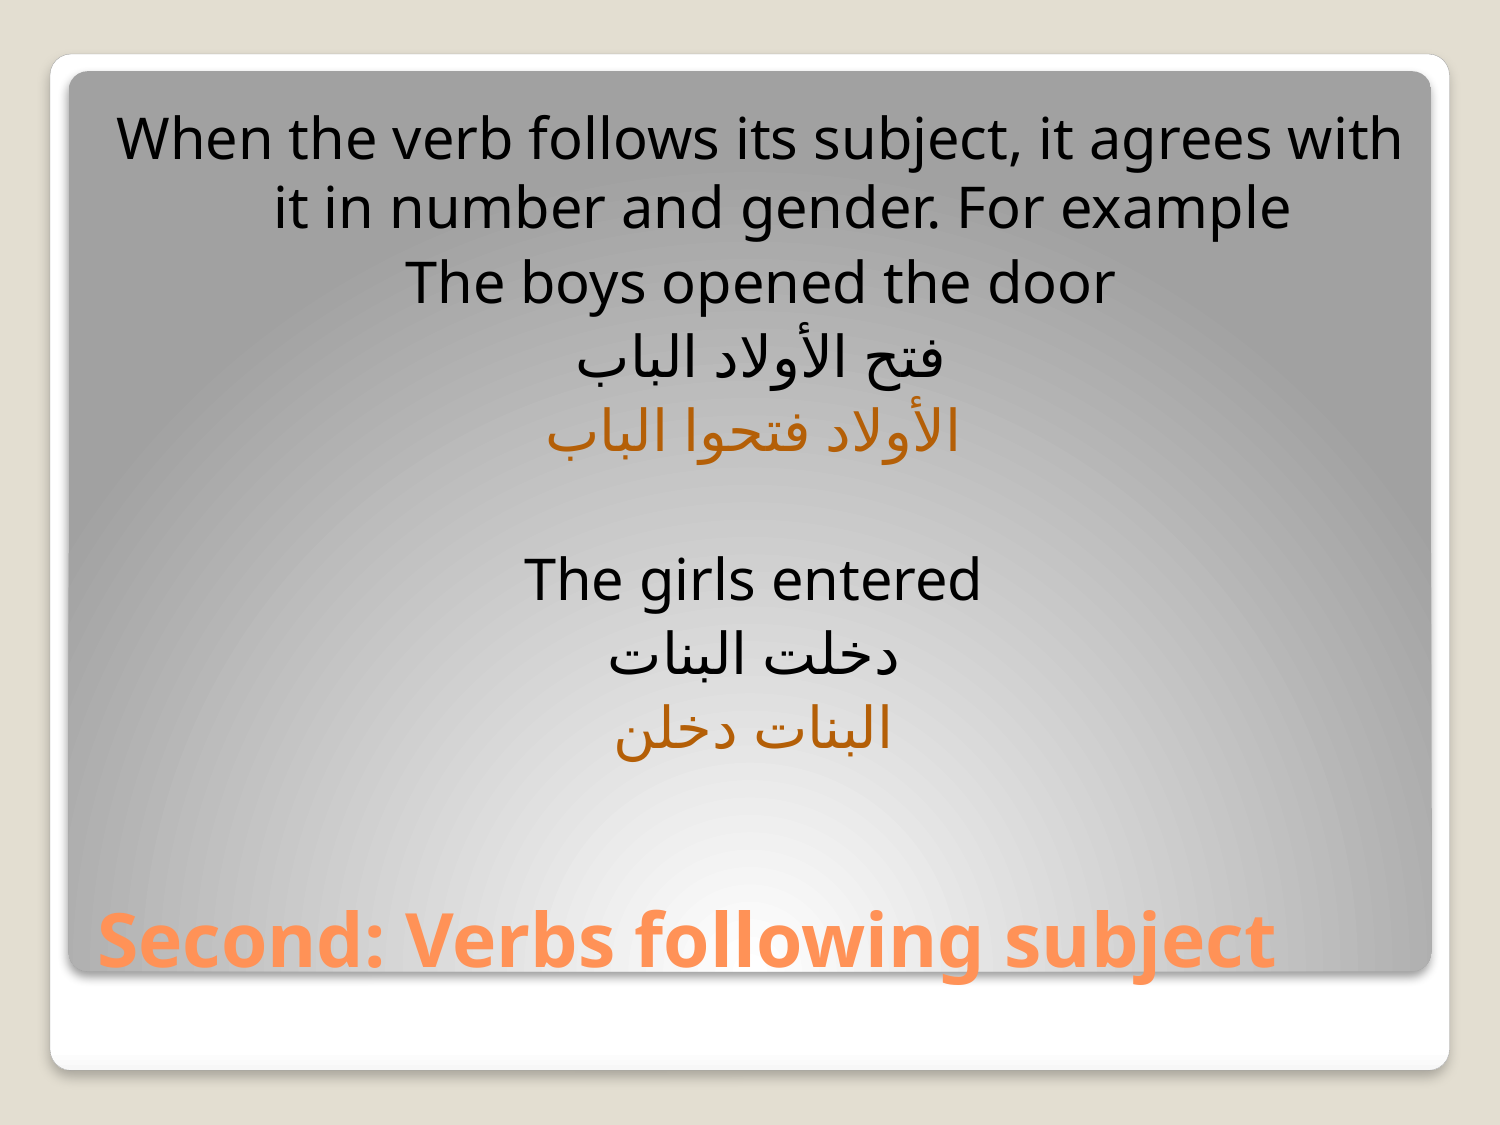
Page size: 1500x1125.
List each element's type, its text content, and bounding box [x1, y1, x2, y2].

title Second: Verbs following subject [82, 817, 1425, 990]
list When the verb follows its subject, it agrees with it in number and gender. For example The boys opened the door فتح الأولاد الباب الأولاد فتحوا الباب The girls entered دخلت البنات البنات دخلن [82, 86, 1425, 774]
